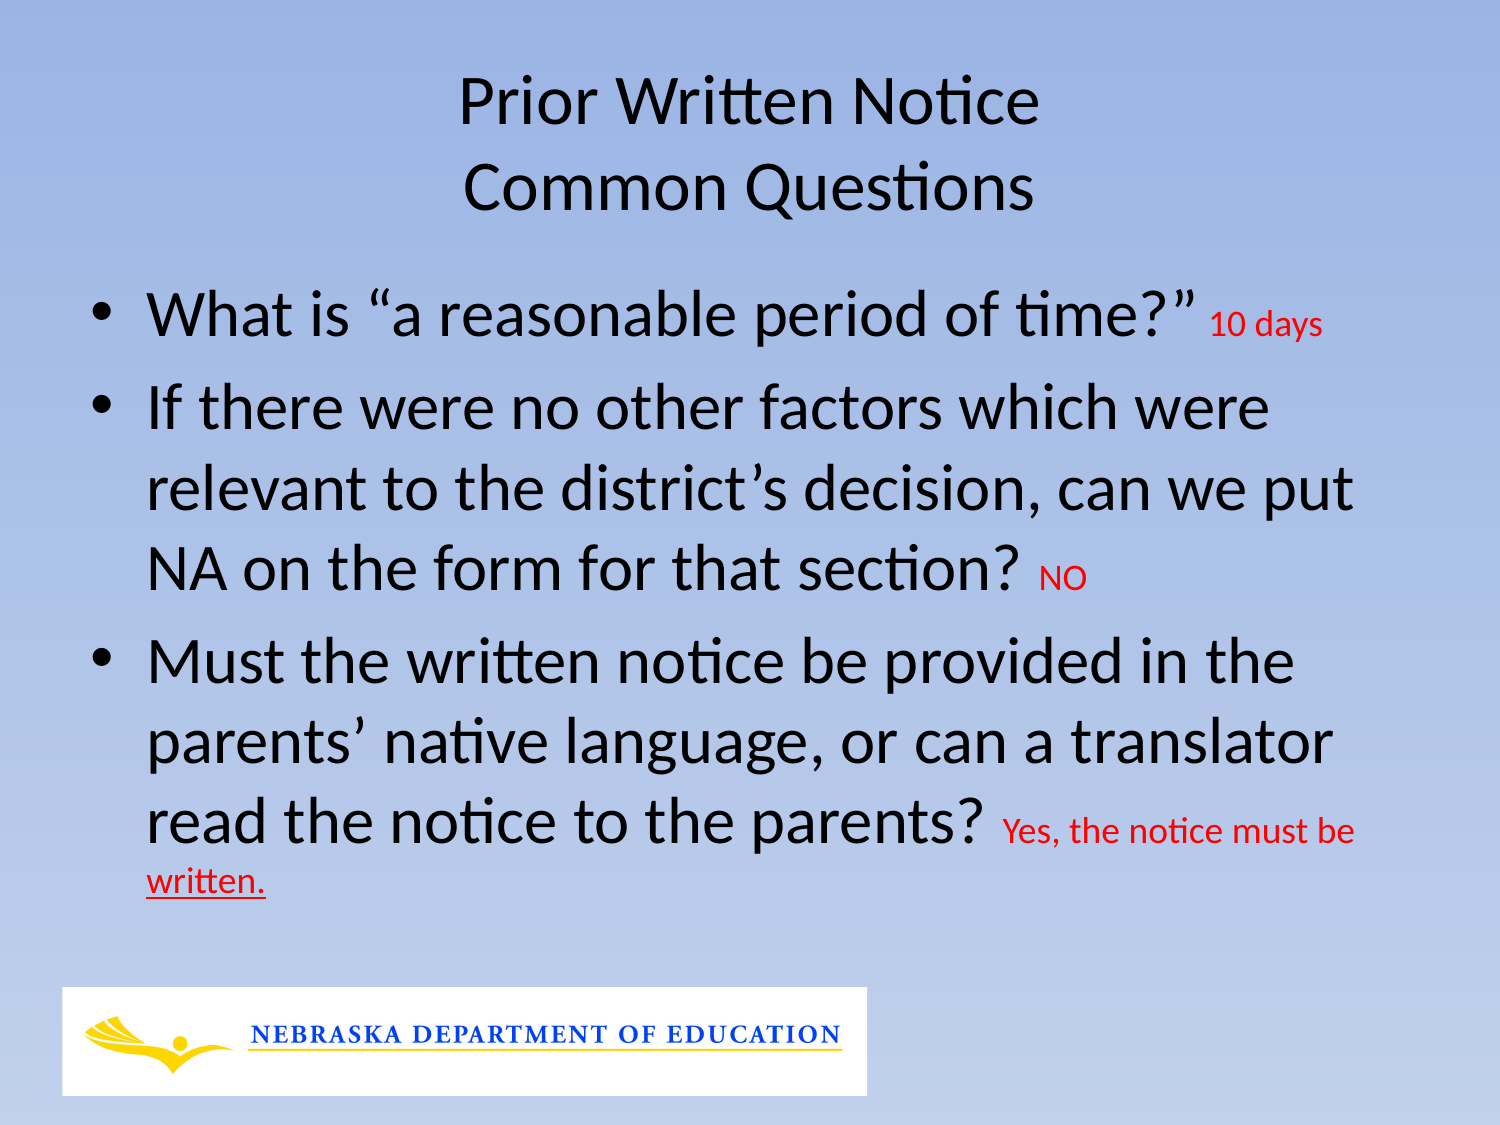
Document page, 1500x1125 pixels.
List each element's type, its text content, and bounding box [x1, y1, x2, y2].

list What is “a reasonable period of time?” 10 days If there were no other factors which were relevant to the district’s decision, can we put NA on the form for that section? NO Must the written notice be provided in the parents’ native language, or can a translator read the notice to the parents? Yes, the notice must be written. [75, 262, 1425, 1005]
picture [62, 987, 868, 1096]
title Prior Written Notice Common Questions [75, 45, 1425, 233]
